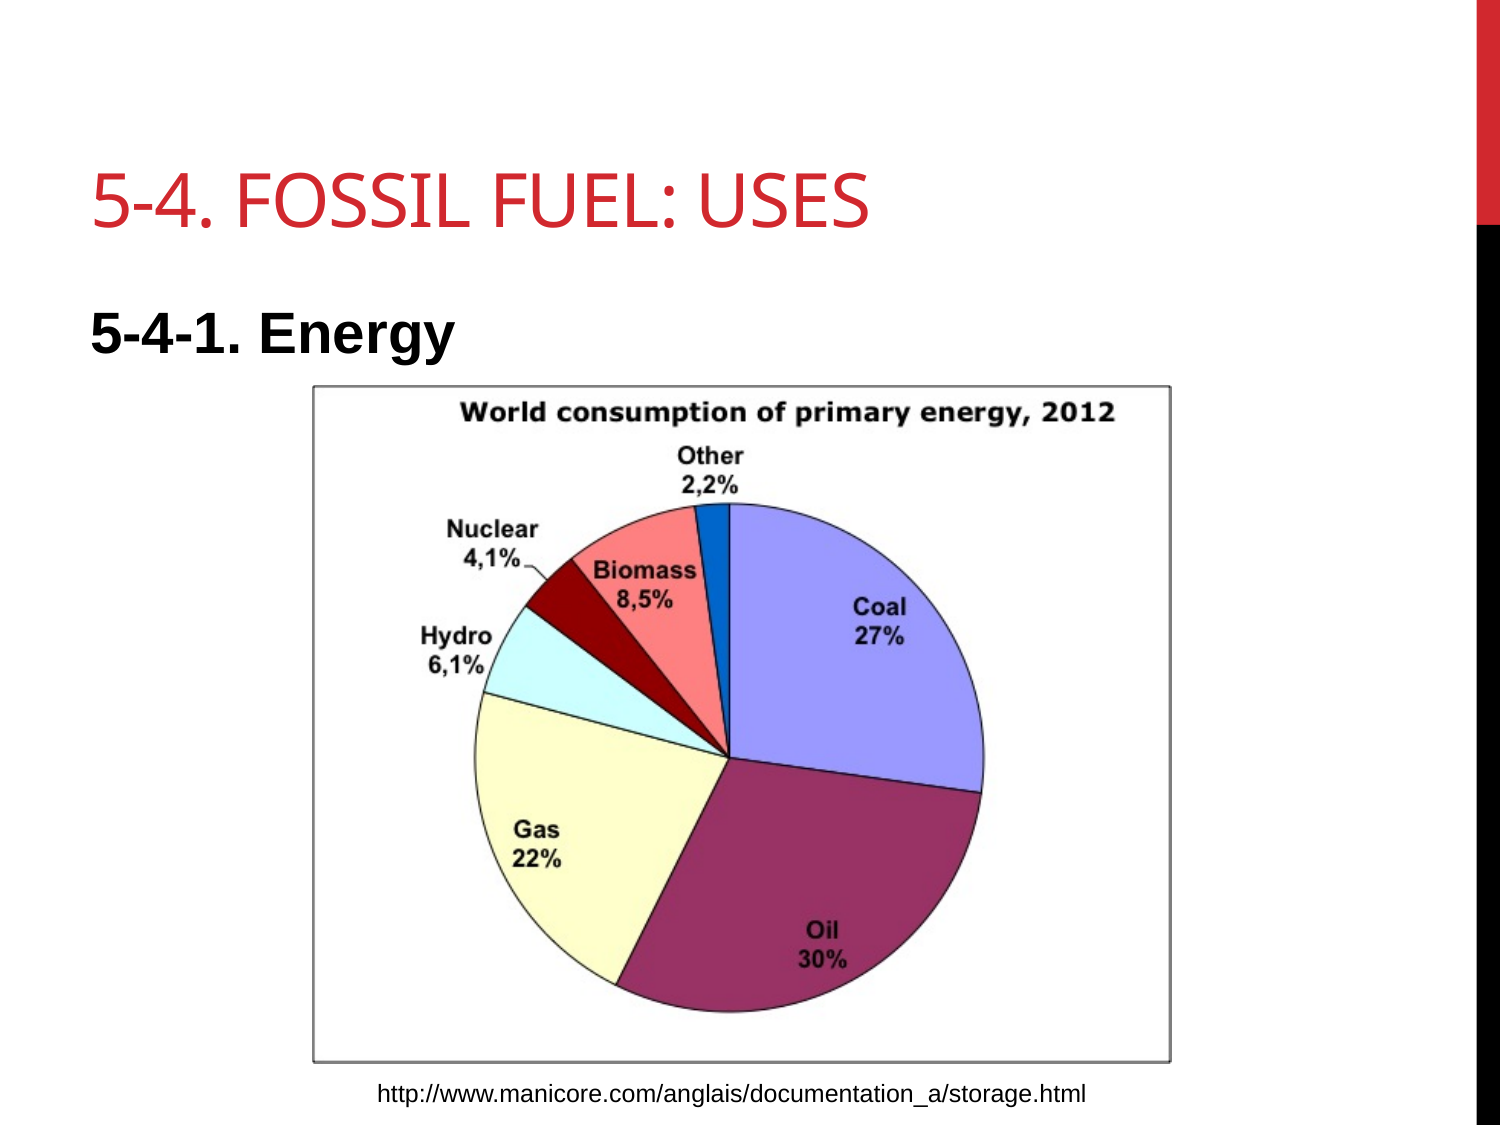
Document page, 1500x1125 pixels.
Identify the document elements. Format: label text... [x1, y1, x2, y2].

text_box http://www.manicore.com/anglais/documentation_a/storage.html [362, 1070, 1113, 1116]
picture [312, 384, 1172, 1065]
list 5-4-1. Energy [75, 287, 1325, 1005]
title 5-4. fossil fuel: uses [75, 25, 1400, 250]
